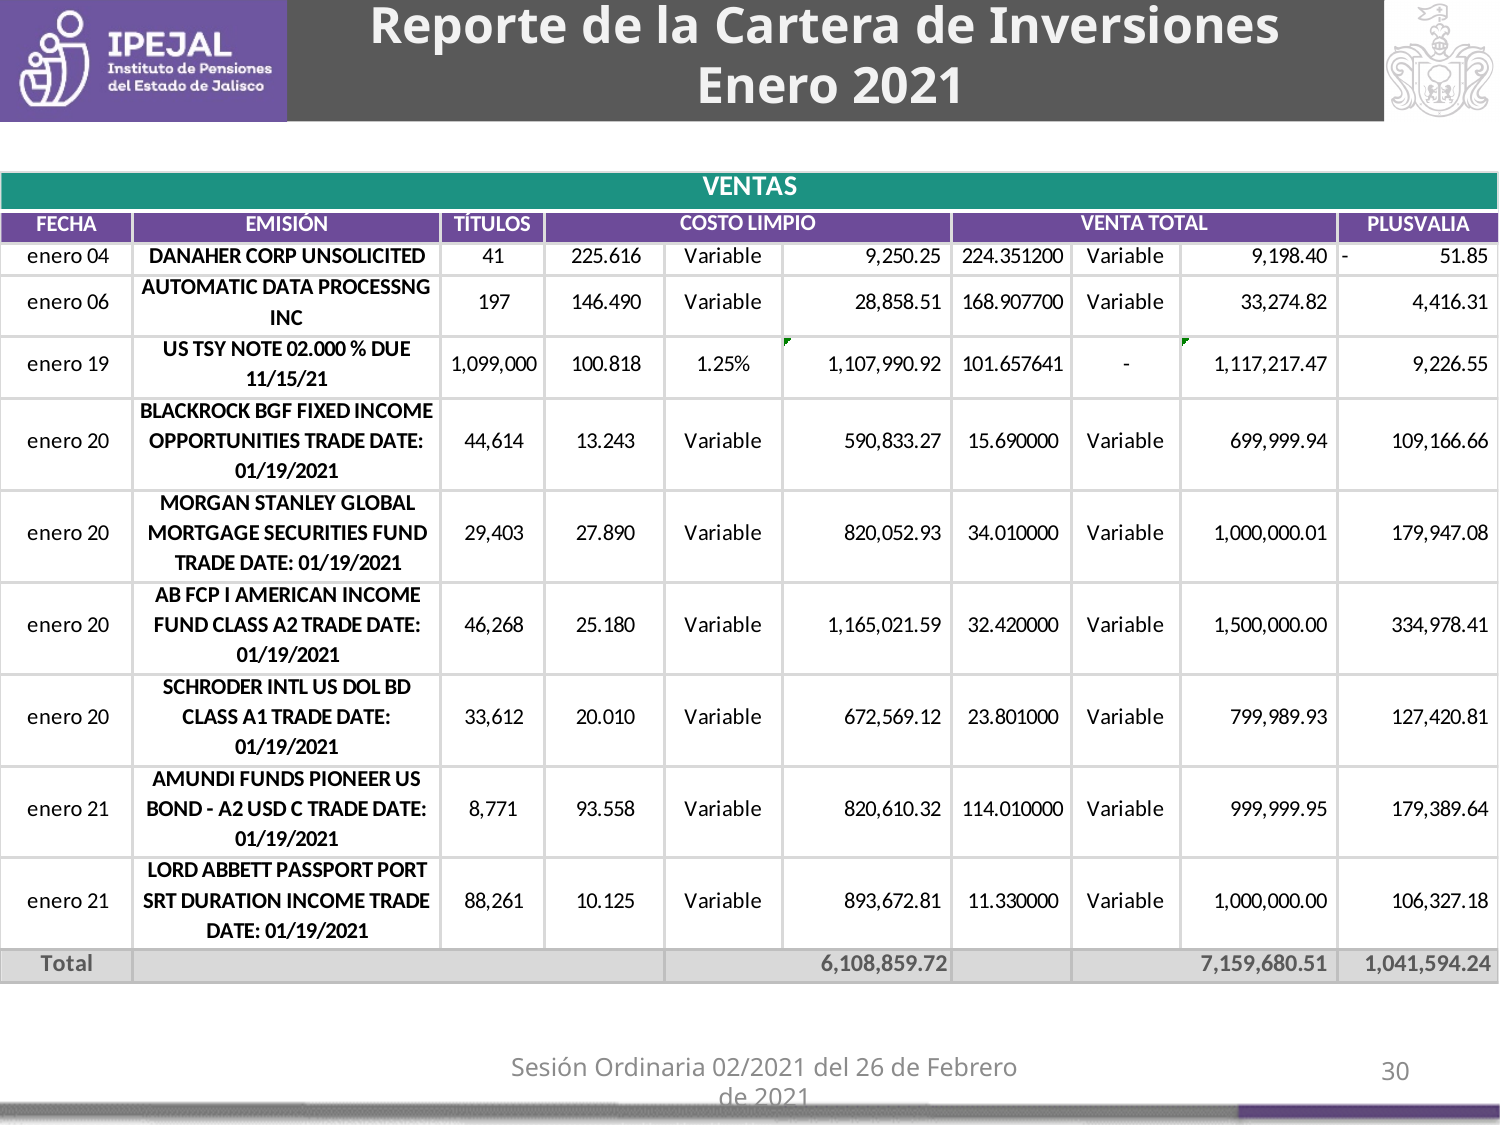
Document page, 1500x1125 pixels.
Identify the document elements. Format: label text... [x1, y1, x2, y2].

picture [0, 1096, 1500, 1125]
picture [0, 171, 1500, 985]
picture [0, 0, 275, 122]
text_box Reporte de la Cartera de Inversiones Enero 2021 [275, 0, 1388, 123]
text_box Sesión Ordinaria 02/2021 del 26 de Febrero de 2021 [483, 1051, 1046, 1112]
slide_number 29 [1074, 1042, 1425, 1103]
